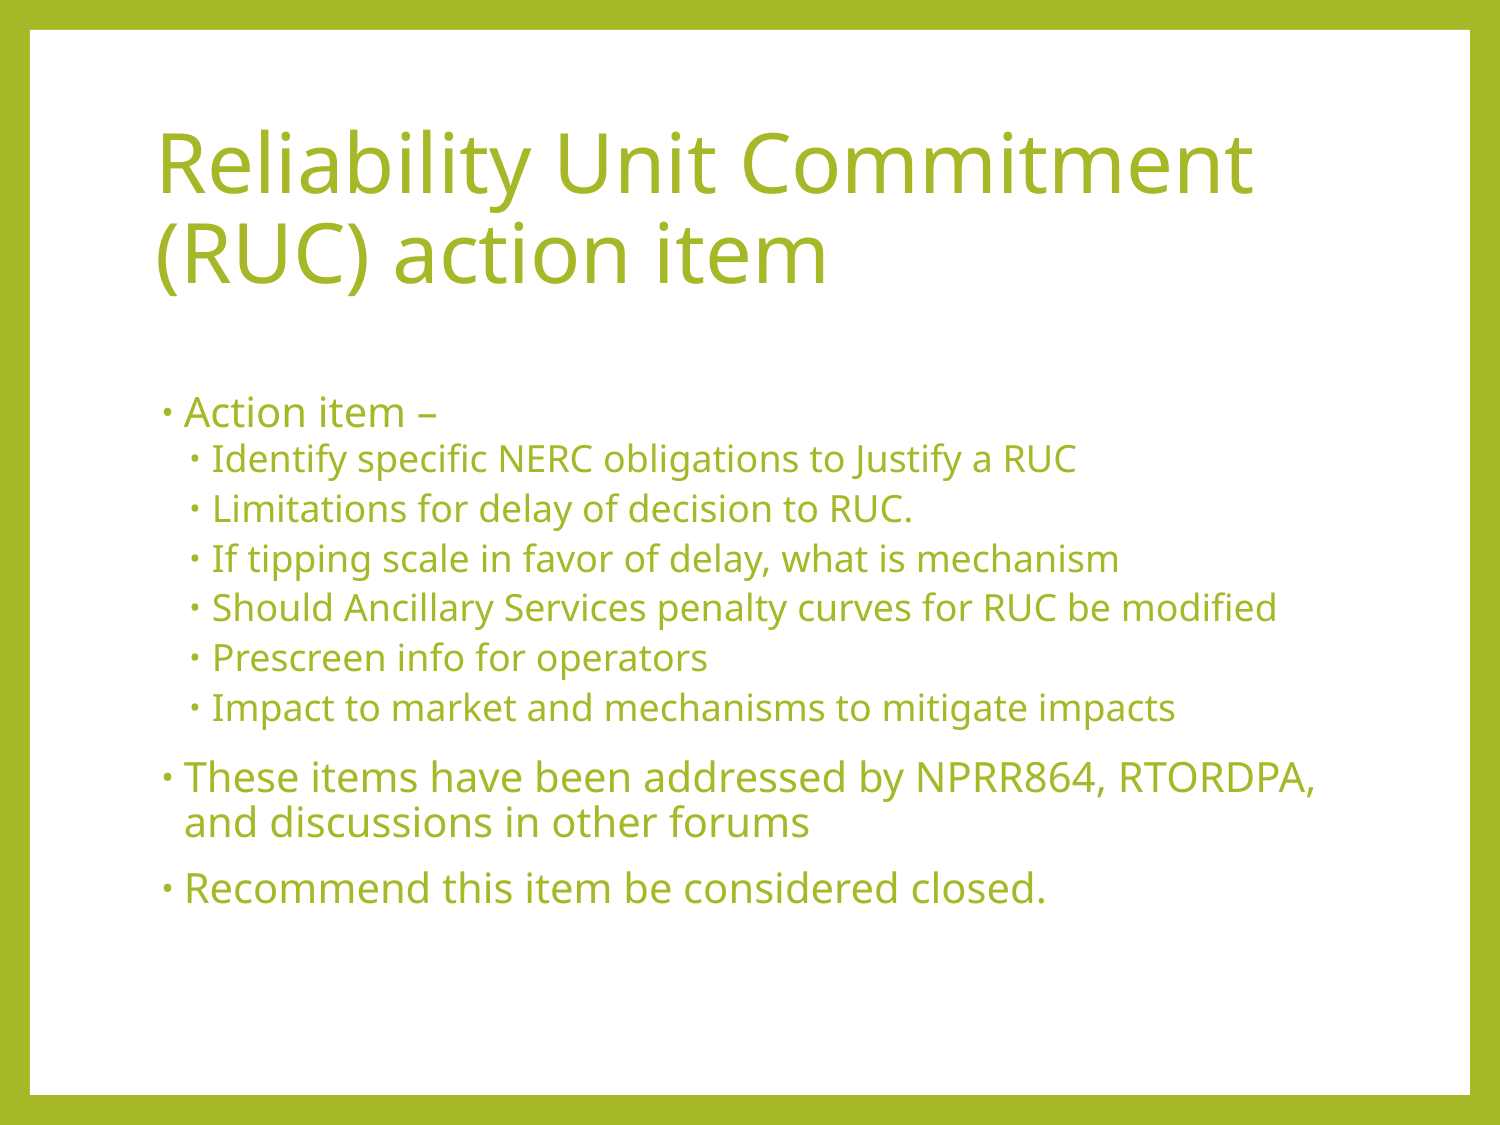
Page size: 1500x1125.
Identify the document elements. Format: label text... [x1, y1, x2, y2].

list Action item – Identify specific NERC obligations to Justify a RUC Limitations for delay of decision to RUC. If tipping scale in favor of delay, what is mechanism Should Ancillary Services penalty curves for RUC be modified Prescreen info for operators Impact to market and mechanisms to mitigate impacts These items have been addressed by NPRR864, RTORDPA, and discussions in other forums Recommend this item be considered closed. [140, 384, 1356, 1000]
title Reliability Unit Commitment (RUC) action item [140, 99, 1356, 323]
